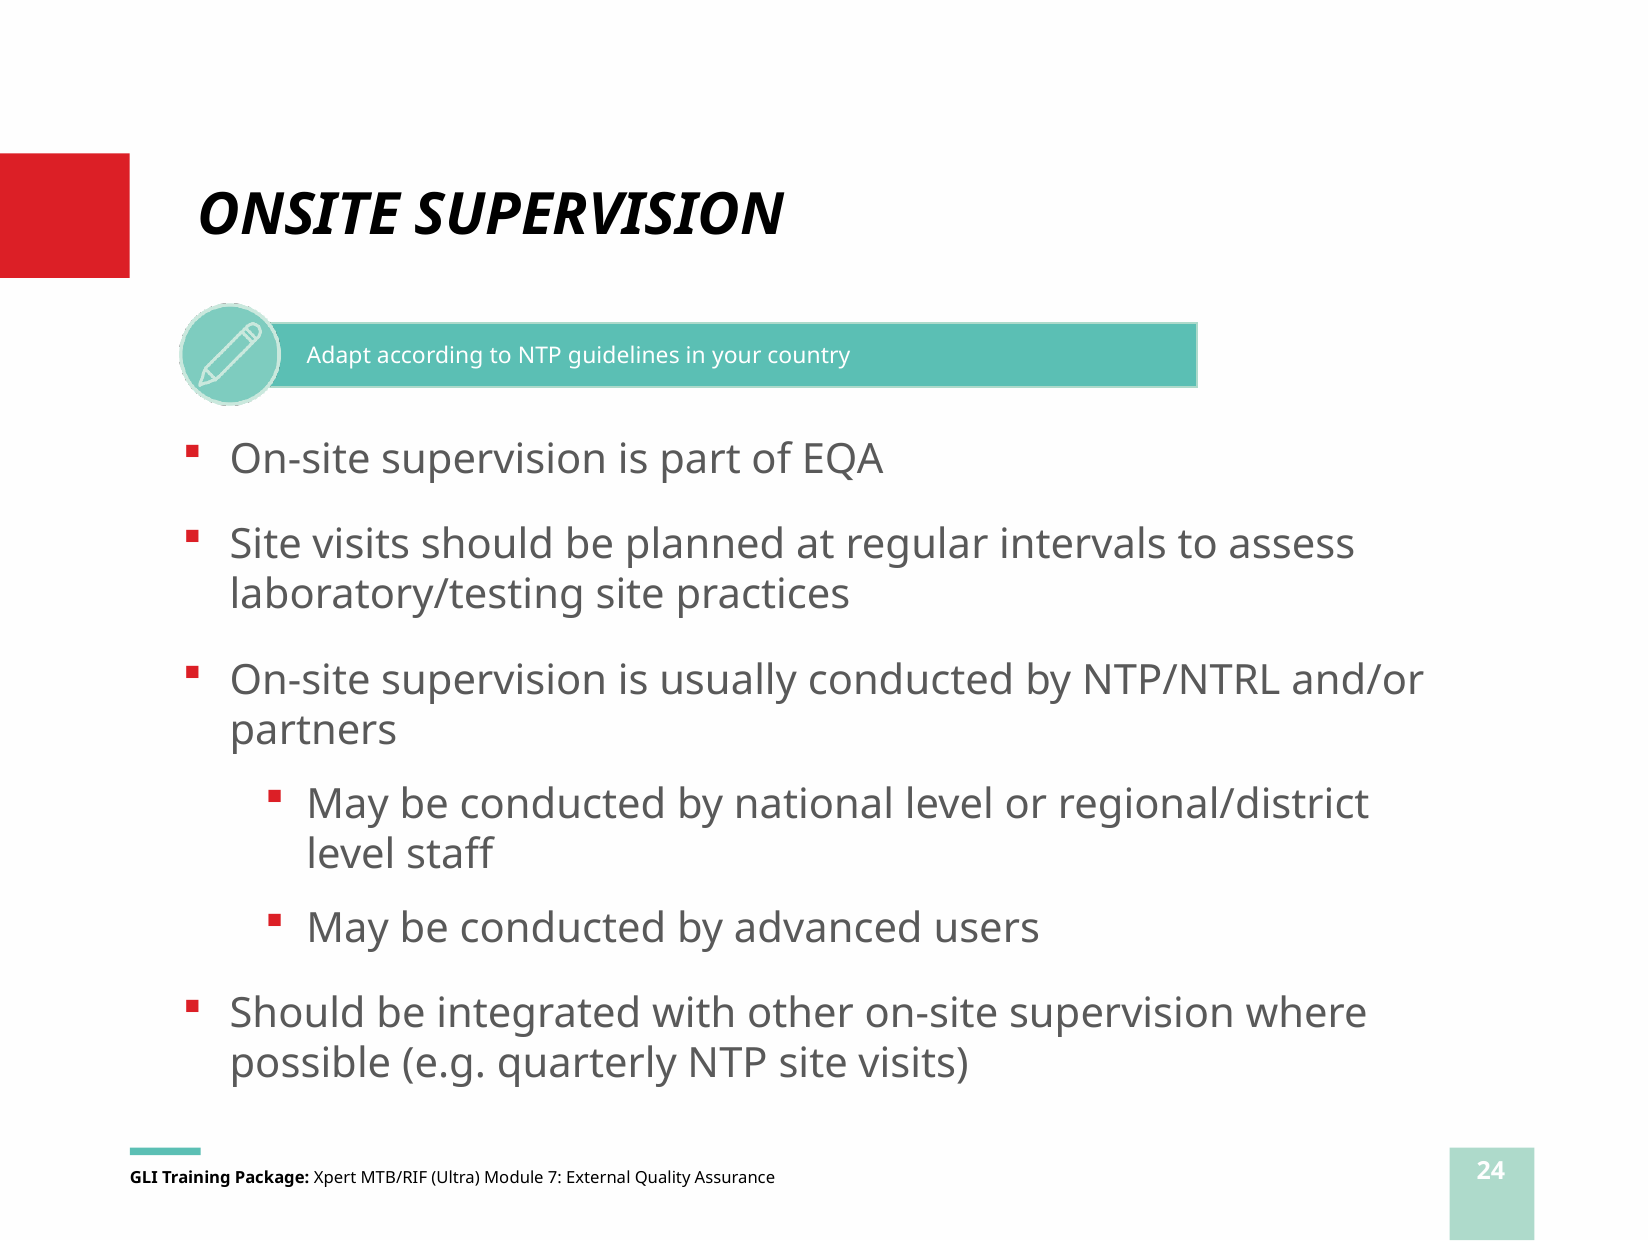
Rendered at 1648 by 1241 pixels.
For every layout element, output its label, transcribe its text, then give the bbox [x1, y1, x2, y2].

list On-site supervision is part of EQA Site visits should be planned at regular intervals to assess laboratory/testing site practices On-site supervision is usually conducted by NTP/NTRL and/or partners May be conducted by national level or regional/district level staff May be conducted by advanced users Should be integrated with other on-site supervision where possible (e.g. quarterly NTP site visits) [182, 431, 1465, 1125]
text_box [173, 297, 1308, 409]
title ONSITE SUPERVISION [197, 153, 1450, 278]
